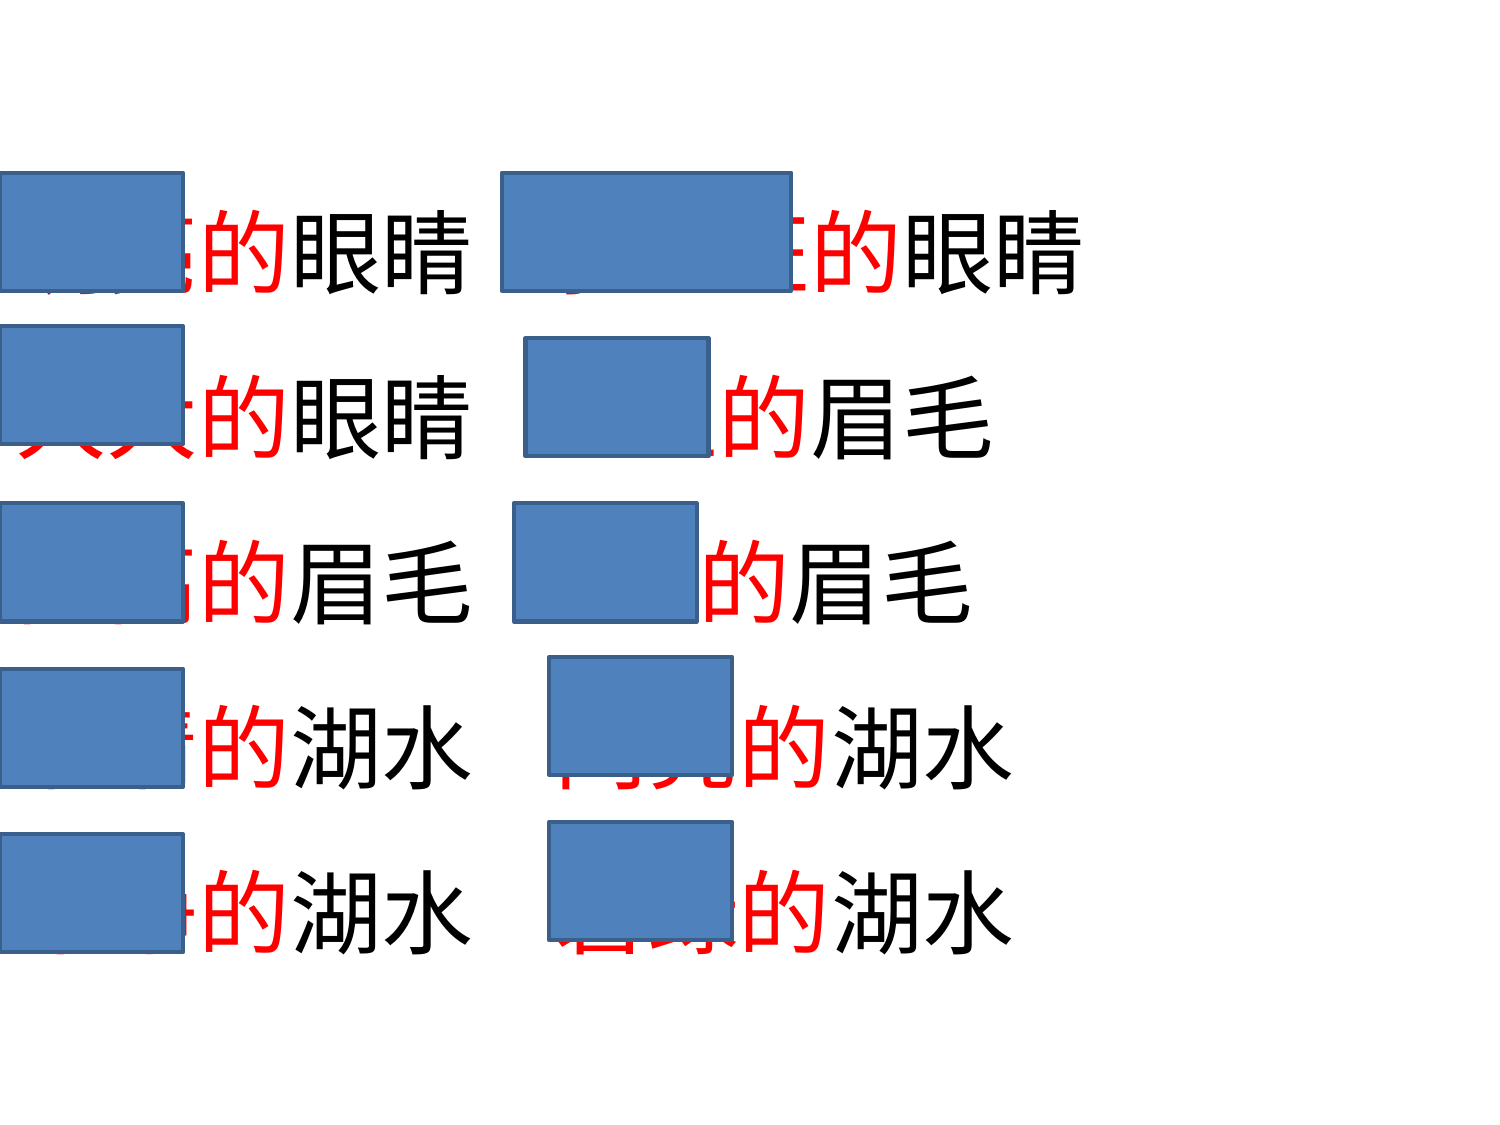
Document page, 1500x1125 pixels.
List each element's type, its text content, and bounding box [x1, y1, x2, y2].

text_box [0, 501, 185, 624]
text_box [523, 336, 711, 458]
text_box [0, 667, 185, 789]
text_box [500, 171, 793, 293]
text_box [512, 501, 699, 624]
text_box 明亮的眼睛 水汪汪的眼睛 大大的眼睛 直直的眉毛 高高的眉毛 长长的眉毛 清清的湖水 闪亮的湖水 干净的湖水 碧绿的湖水 [0, 133, 1500, 974]
text_box [0, 171, 185, 293]
text_box [0, 324, 185, 446]
text_box [547, 820, 734, 942]
text_box [0, 832, 185, 954]
text_box [547, 655, 734, 777]
